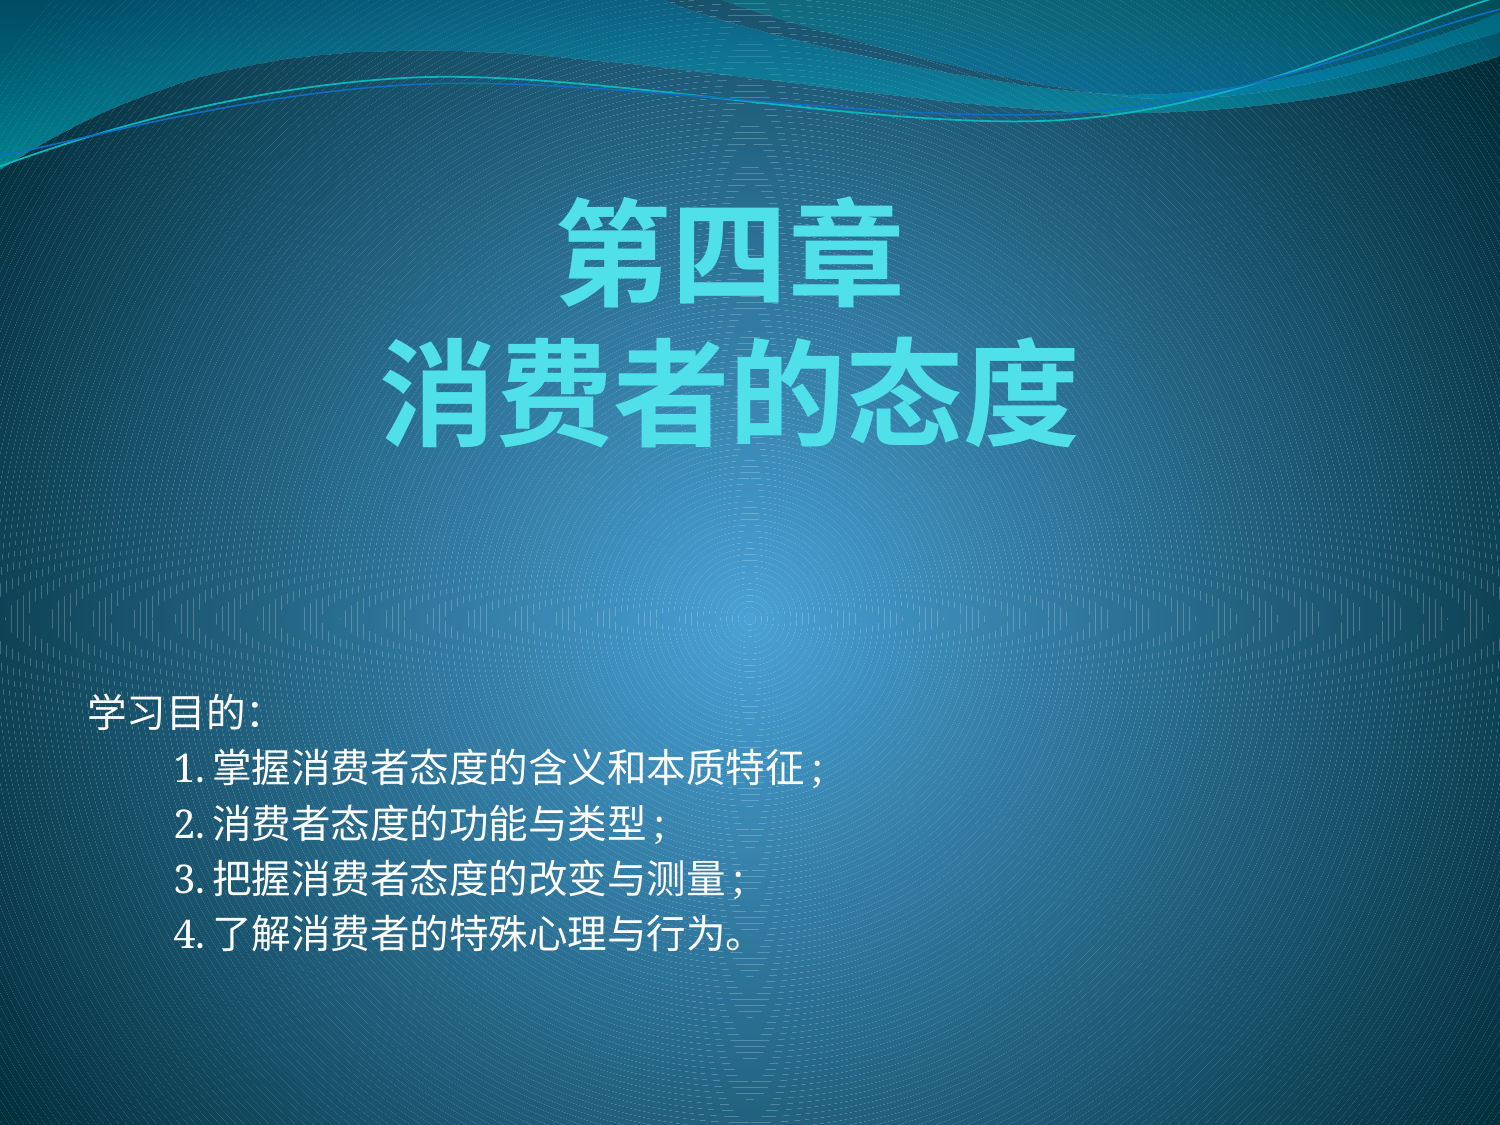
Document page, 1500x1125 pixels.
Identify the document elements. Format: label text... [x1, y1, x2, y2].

title 第四章 消费者的态度 [87, 160, 1376, 461]
subtitle 学习目的： 1.掌握消费者态度的含义和本质特征; 2.消费者态度的功能与类型; 3.把握消费者态度的改变与测量; 4.了解消费者的特殊心理与行为。 [87, 680, 1376, 969]
